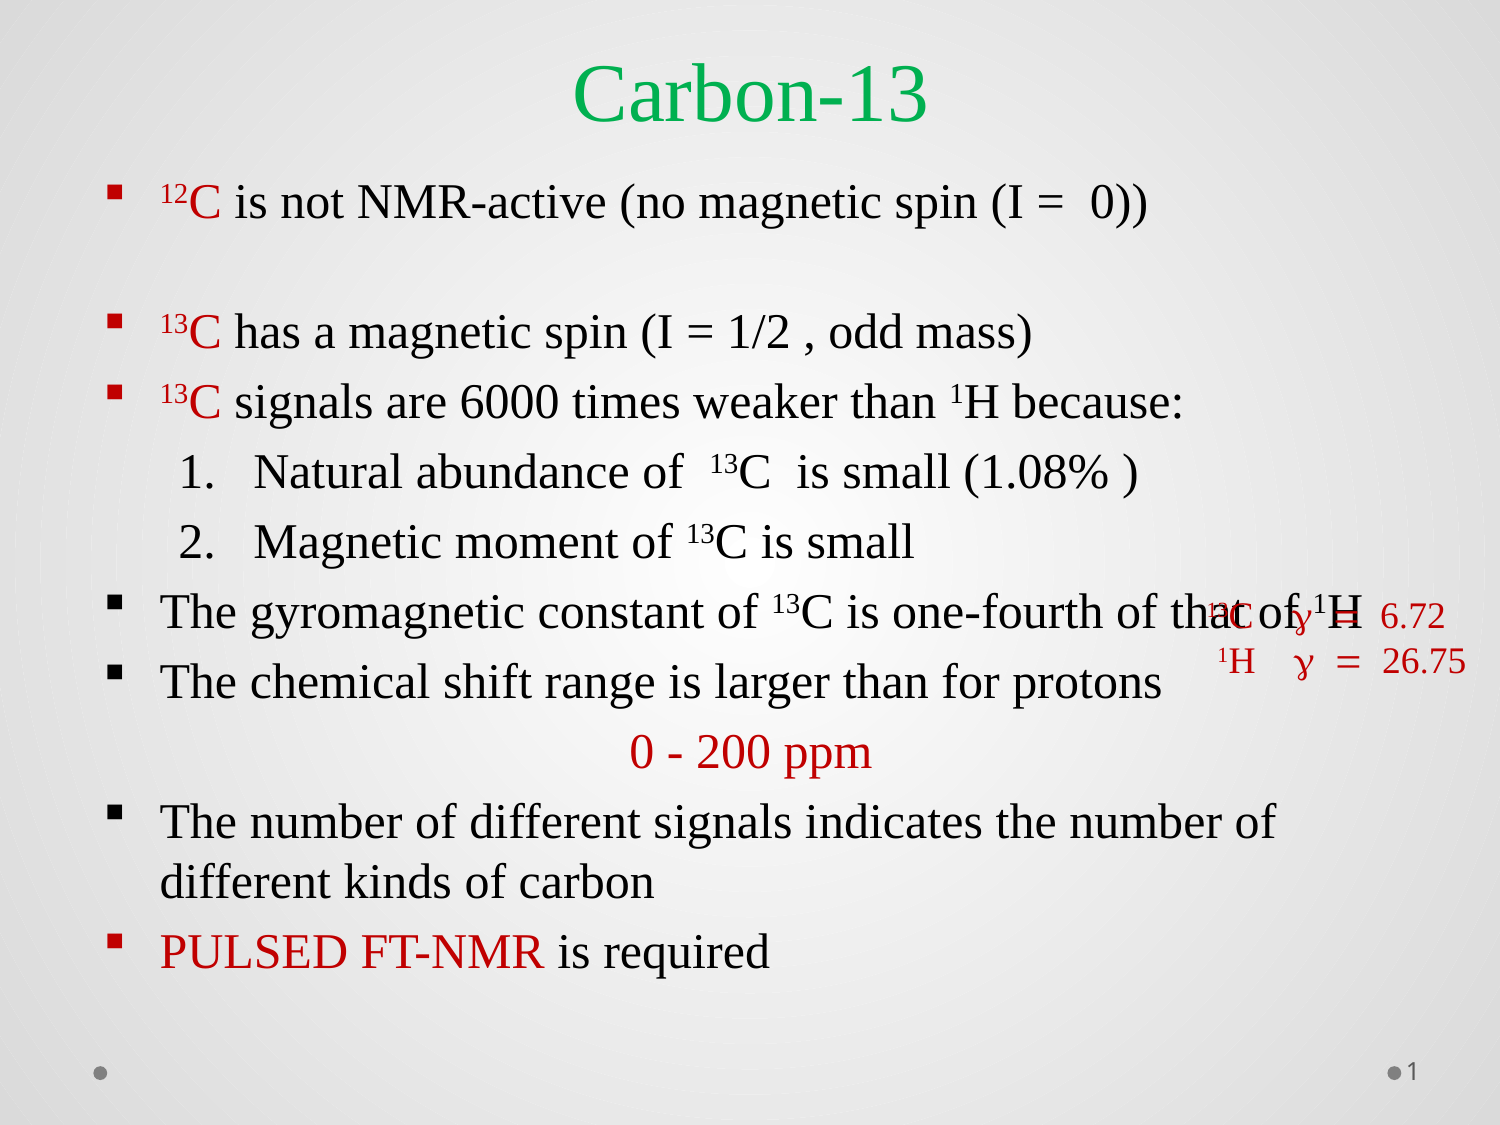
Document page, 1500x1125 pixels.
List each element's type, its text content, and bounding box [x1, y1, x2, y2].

slide_number 1 [1401, 1042, 1494, 1103]
text_box Carbon-13 [474, 30, 1028, 132]
text_box 12C is not NMR-active (no magnetic spin (I = 0)) 13C has a magnetic spin (I = 1/2 , odd mass) 13C signals are 6000 times weaker than 1H because: Natural abundance of 13C is small (1.08% ) Magnetic moment of 13C is small The gyromagnetic constant of 13C is one-fourth of that of 1H The chemical shift range is larger than for protons 0 - 200 ppm The number of different signals indicates the number of different kinds of carbon PULSED FT-NMR is required [88, 160, 1414, 1012]
text_box 13C g = 6.72 1H g = 26.75 [1191, 584, 1500, 689]
